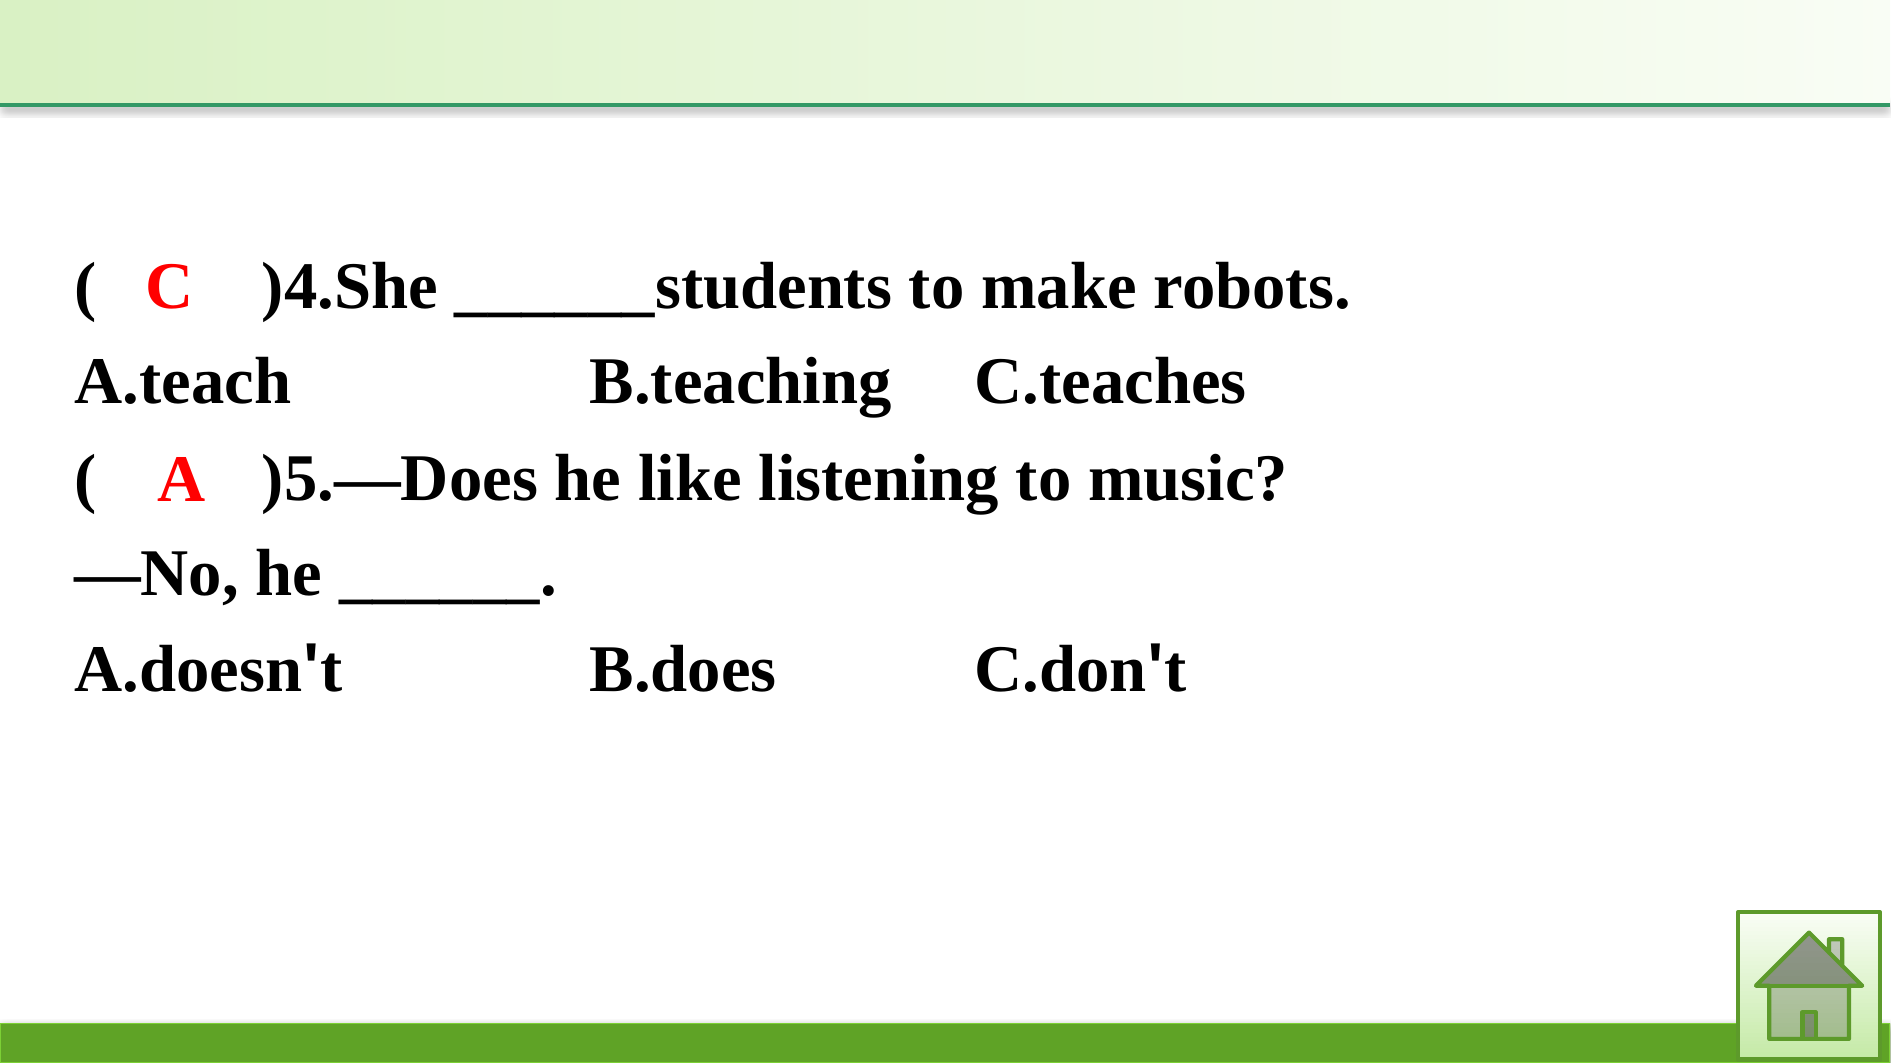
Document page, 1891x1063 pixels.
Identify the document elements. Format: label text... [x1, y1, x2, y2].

text_box C [130, 218, 209, 329]
text_box ( )4.She ______students to make robots. A.teach B.teaching C.teaches ( )5.—Does he like listening to music? —No, he ______. A.doesn't B.does C.don't [59, 218, 1833, 713]
text_box A [142, 411, 221, 523]
